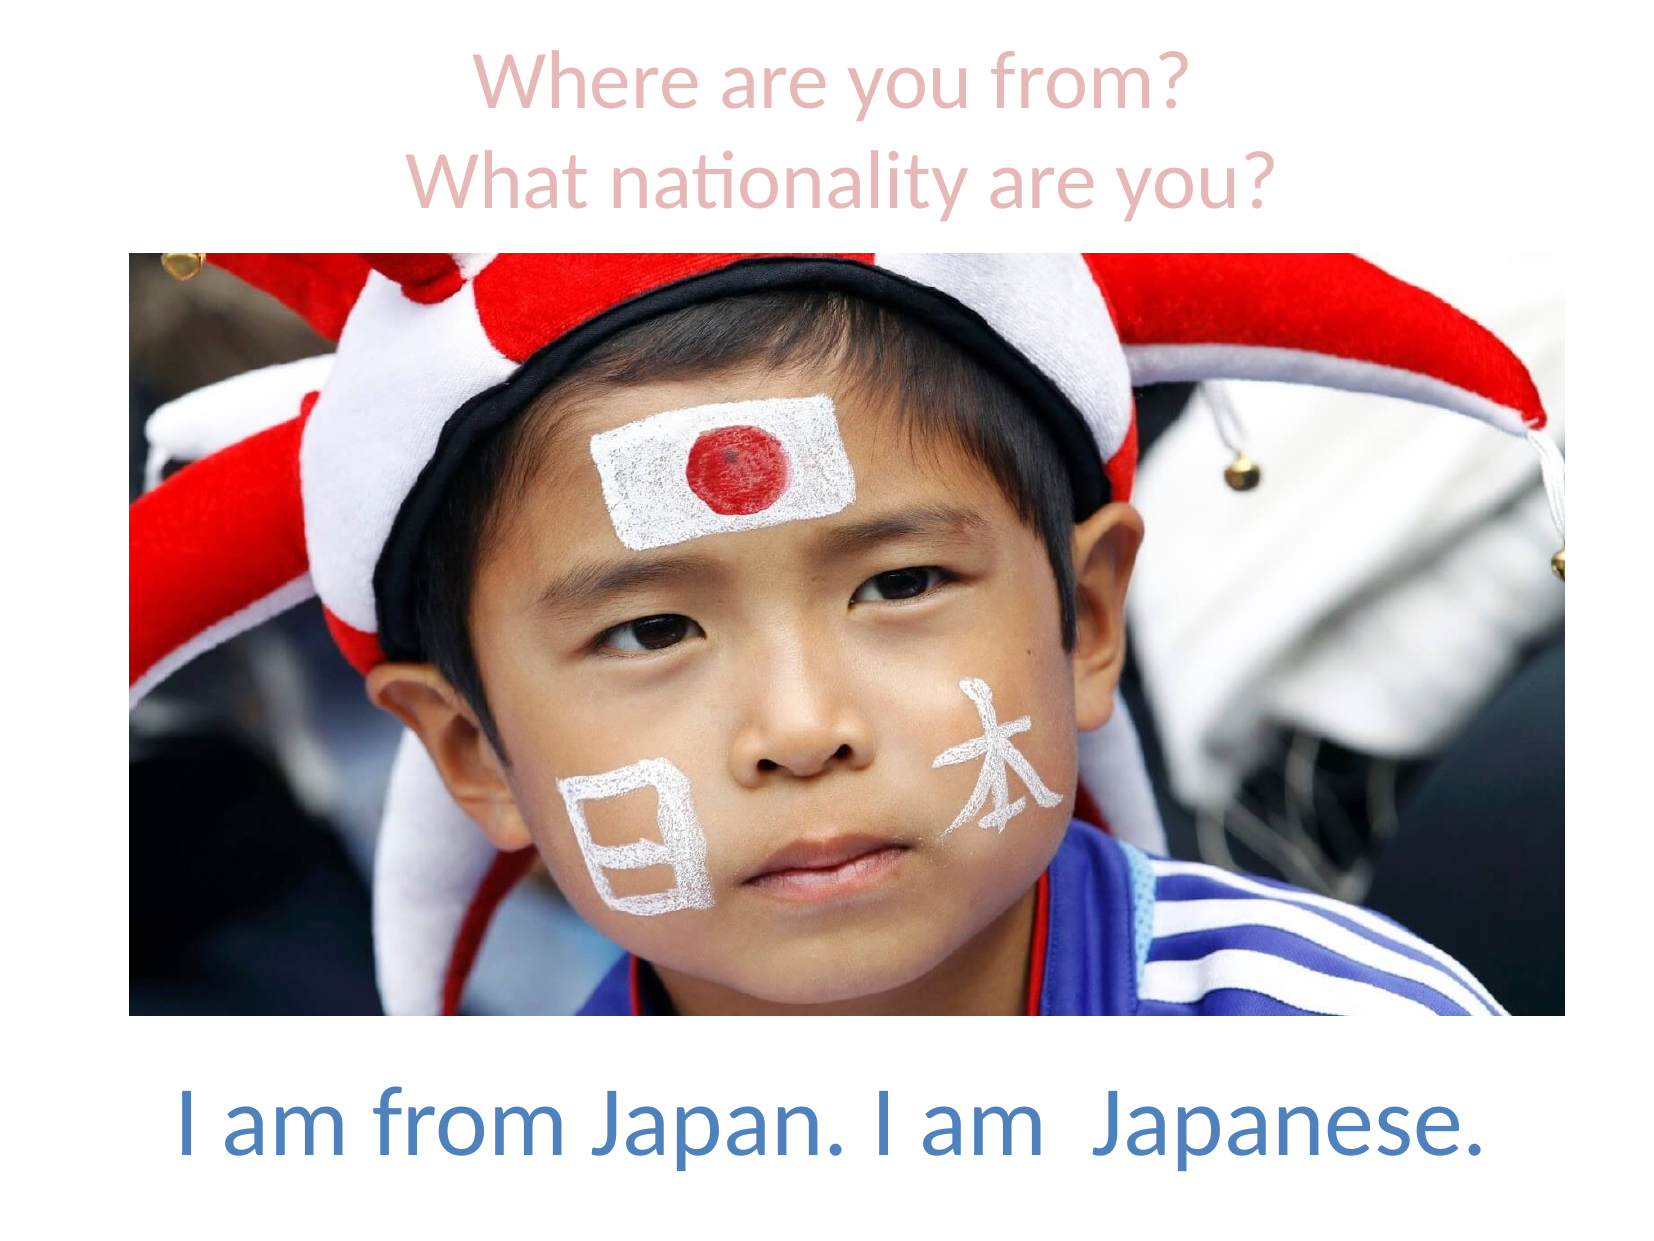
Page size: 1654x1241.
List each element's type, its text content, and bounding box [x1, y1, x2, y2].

picture [129, 253, 1565, 1016]
text_box I am from Japan. I am Japanese. [47, 1048, 1639, 1183]
text_box Where are you from? What nationality are you? [118, 17, 1567, 233]
